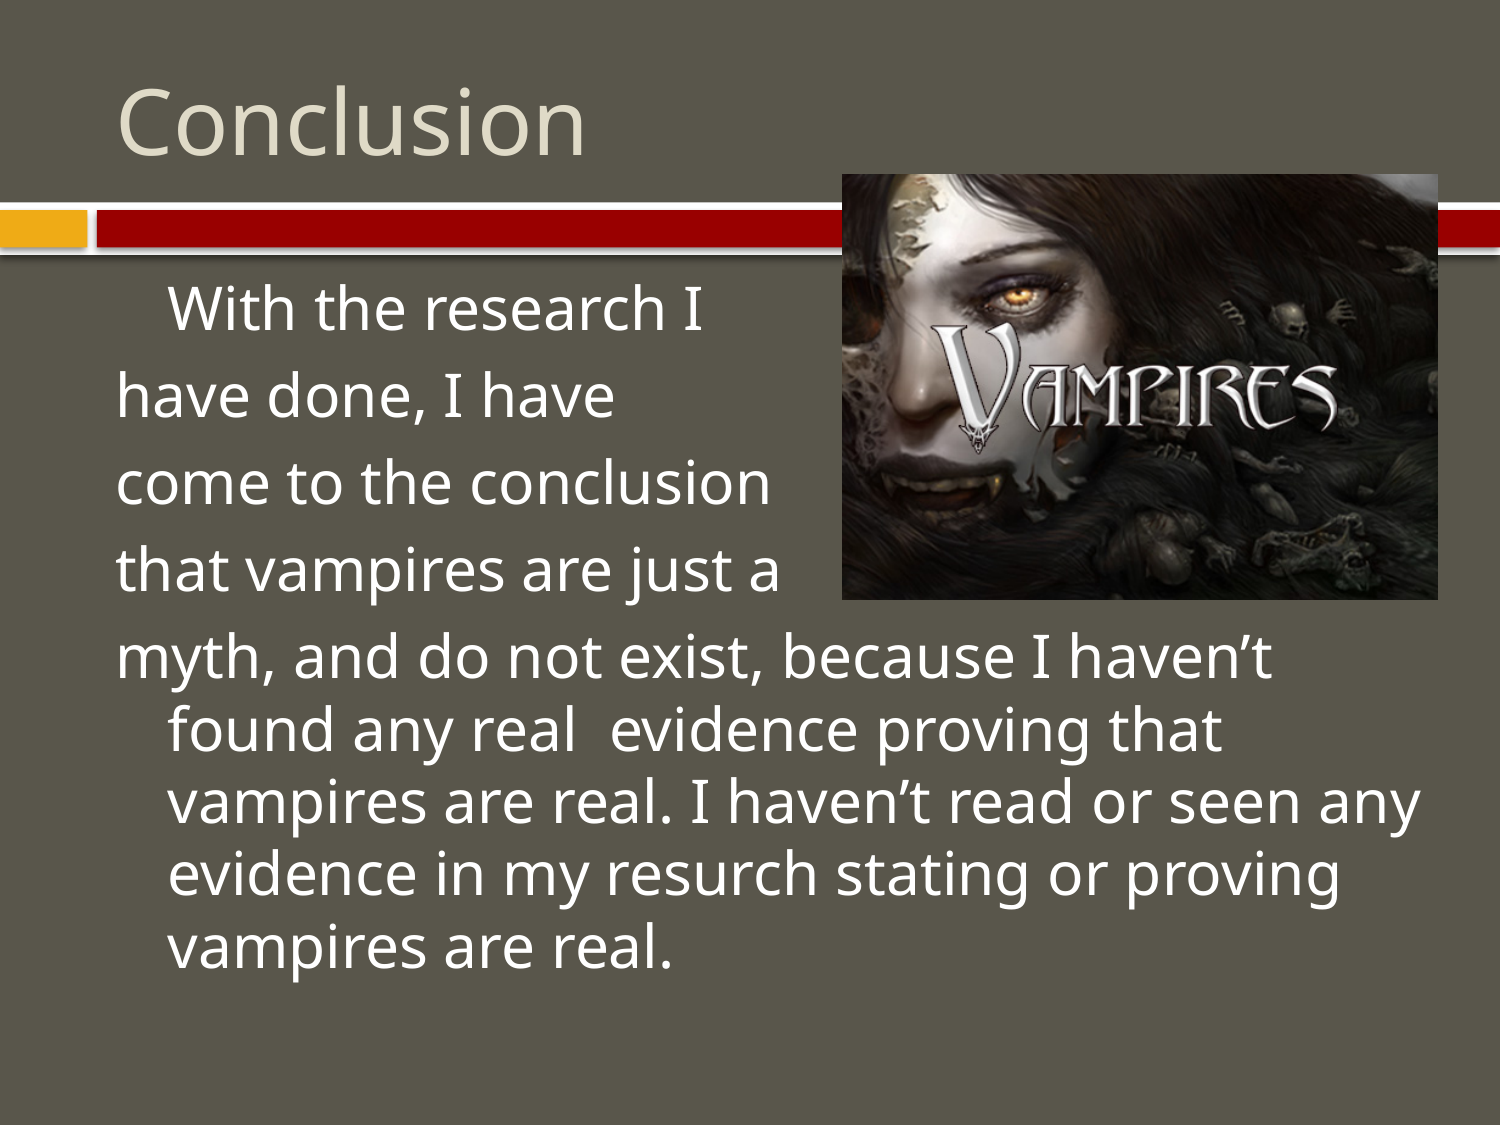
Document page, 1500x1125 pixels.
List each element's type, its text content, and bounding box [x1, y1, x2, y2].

title Conclusion [100, 37, 1438, 200]
picture [841, 174, 1439, 601]
list With the research I have done, I have come to the conclusion that vampires are just a myth, and do not exist, because I haven’t found any real evidence proving that vampires are real. I haven’t read or seen any evidence in my resurch stating or proving vampires are real. [100, 262, 1438, 1000]
